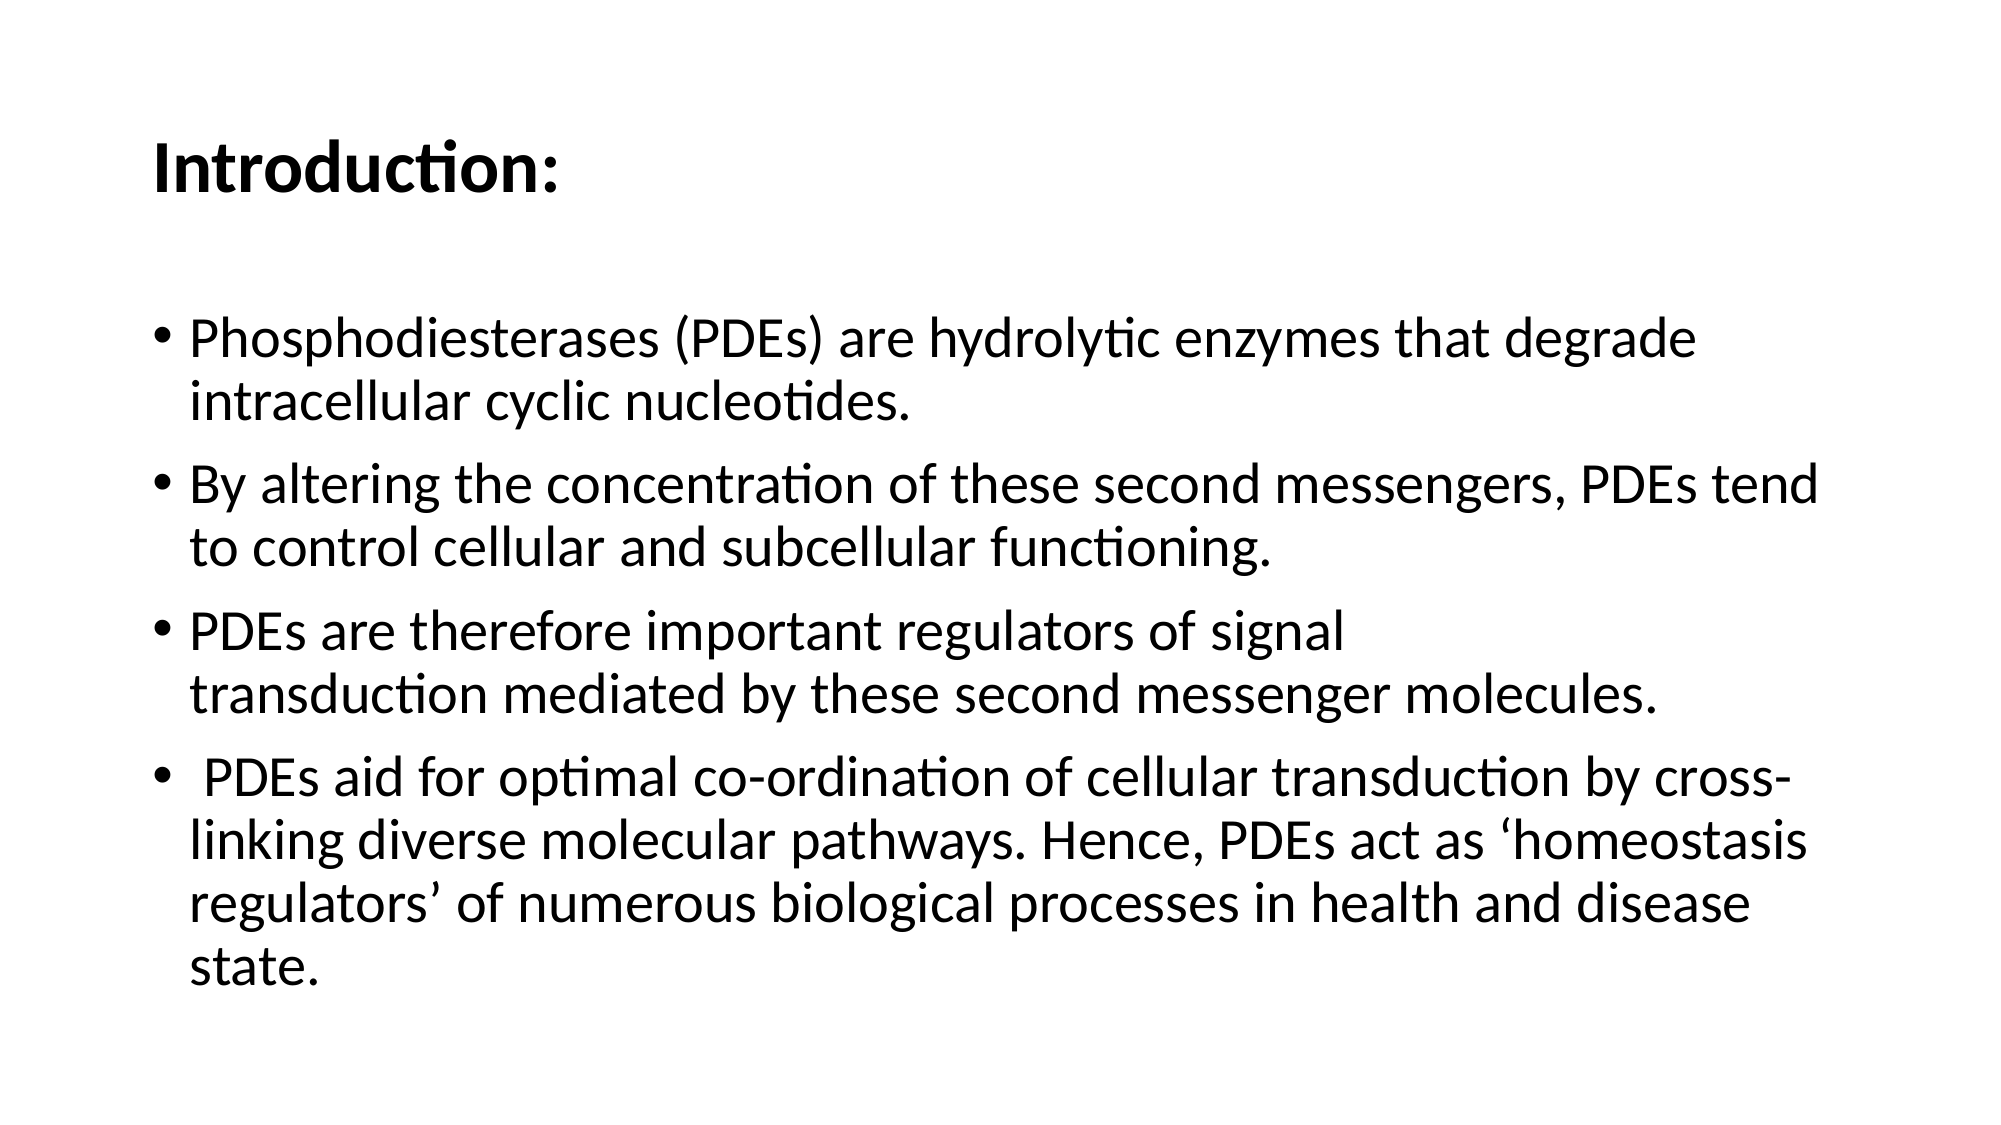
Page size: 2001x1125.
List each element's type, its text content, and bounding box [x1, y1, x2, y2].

title Introduction: [137, 59, 1863, 278]
list Phosphodiesterases (PDEs) are hydrolytic enzymes that degrade intracellular cyclic nucleotides. By altering the concentration of these second messengers, PDEs tend to control cellular and subcellular functioning. PDEs are therefore important regulators of signal transduction mediated by these second messenger molecules. PDEs aid for optimal co-ordination of cellular transduction by cross-linking diverse molecular pathways. Hence, PDEs act as ‘homeostasis regulators’ of numerous biological processes in health and disease state. [137, 299, 1863, 1014]
